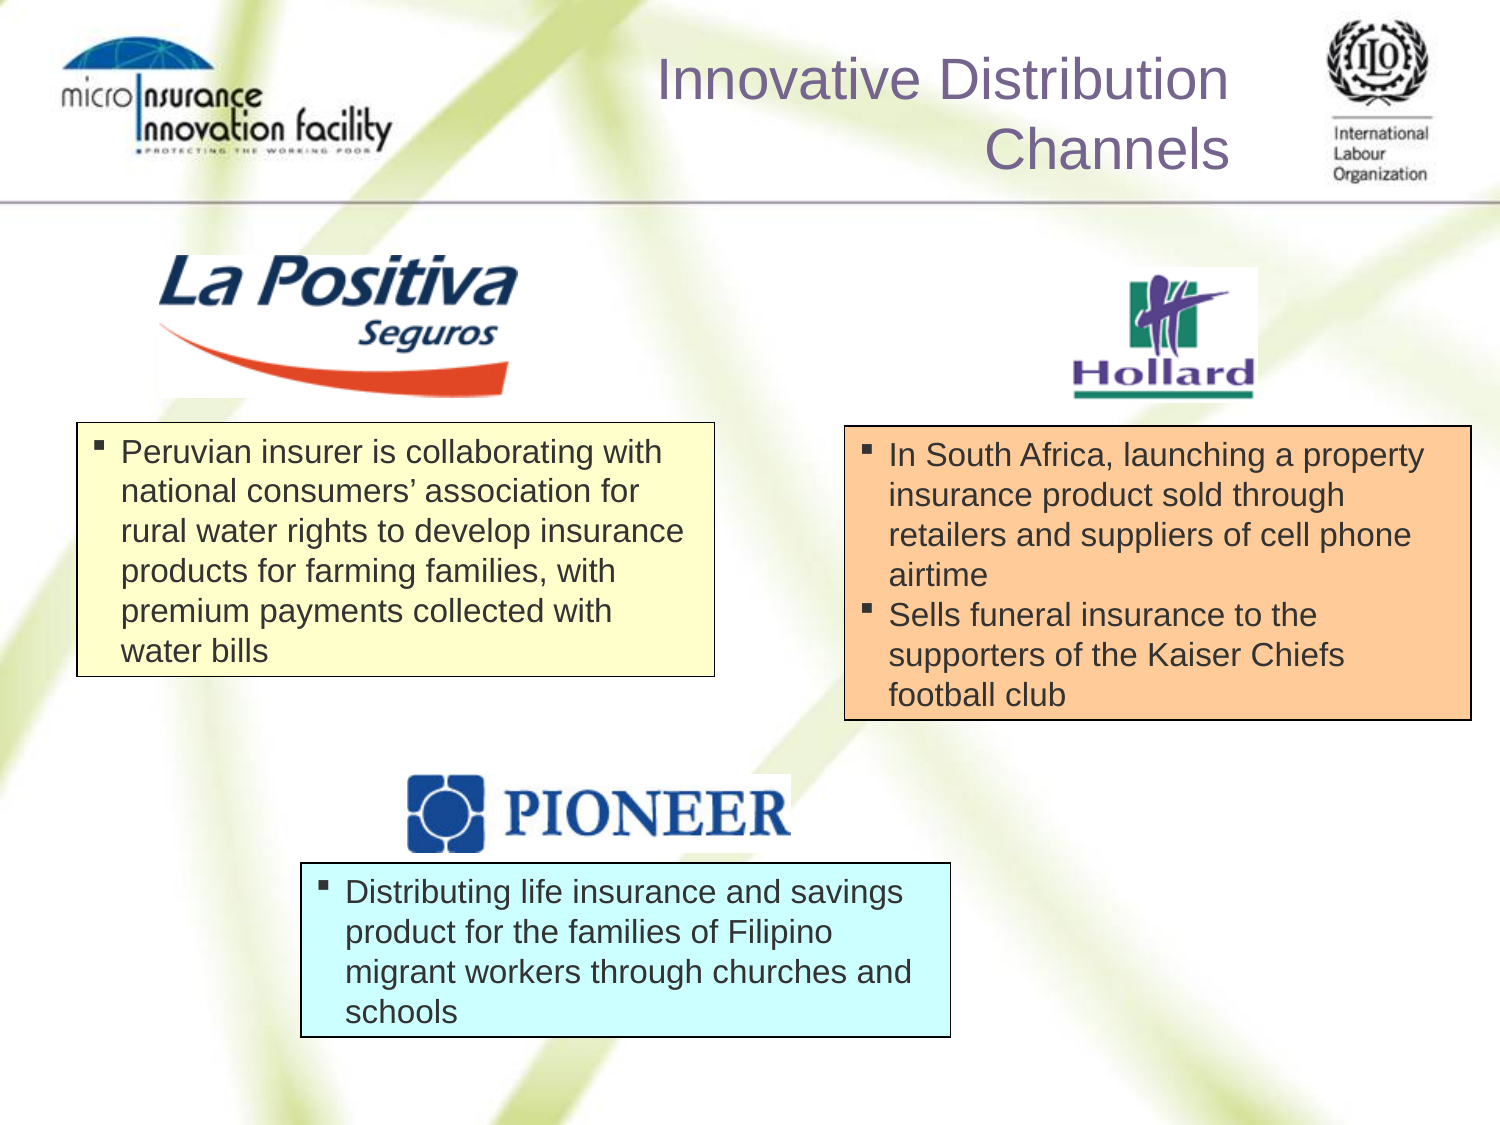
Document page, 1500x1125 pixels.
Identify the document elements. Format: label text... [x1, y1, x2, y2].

title Innovative Distribution Channels [419, 30, 1247, 191]
text_box Distributing life insurance and savings product for the families of Filipino migrant workers through churches and schools [301, 862, 951, 1038]
picture [0, 0, 1500, 1125]
text_box Peruvian insurer is collaborating with national consumers’ association for rural water rights to develop insurance products for farming families, with premium payments collected with water bills [76, 422, 715, 677]
text_box In South Africa, launching a property insurance product sold through retailers and suppliers of cell phone airtime Sells funeral insurance to the supporters of the Kaiser Chiefs football club [844, 425, 1471, 720]
